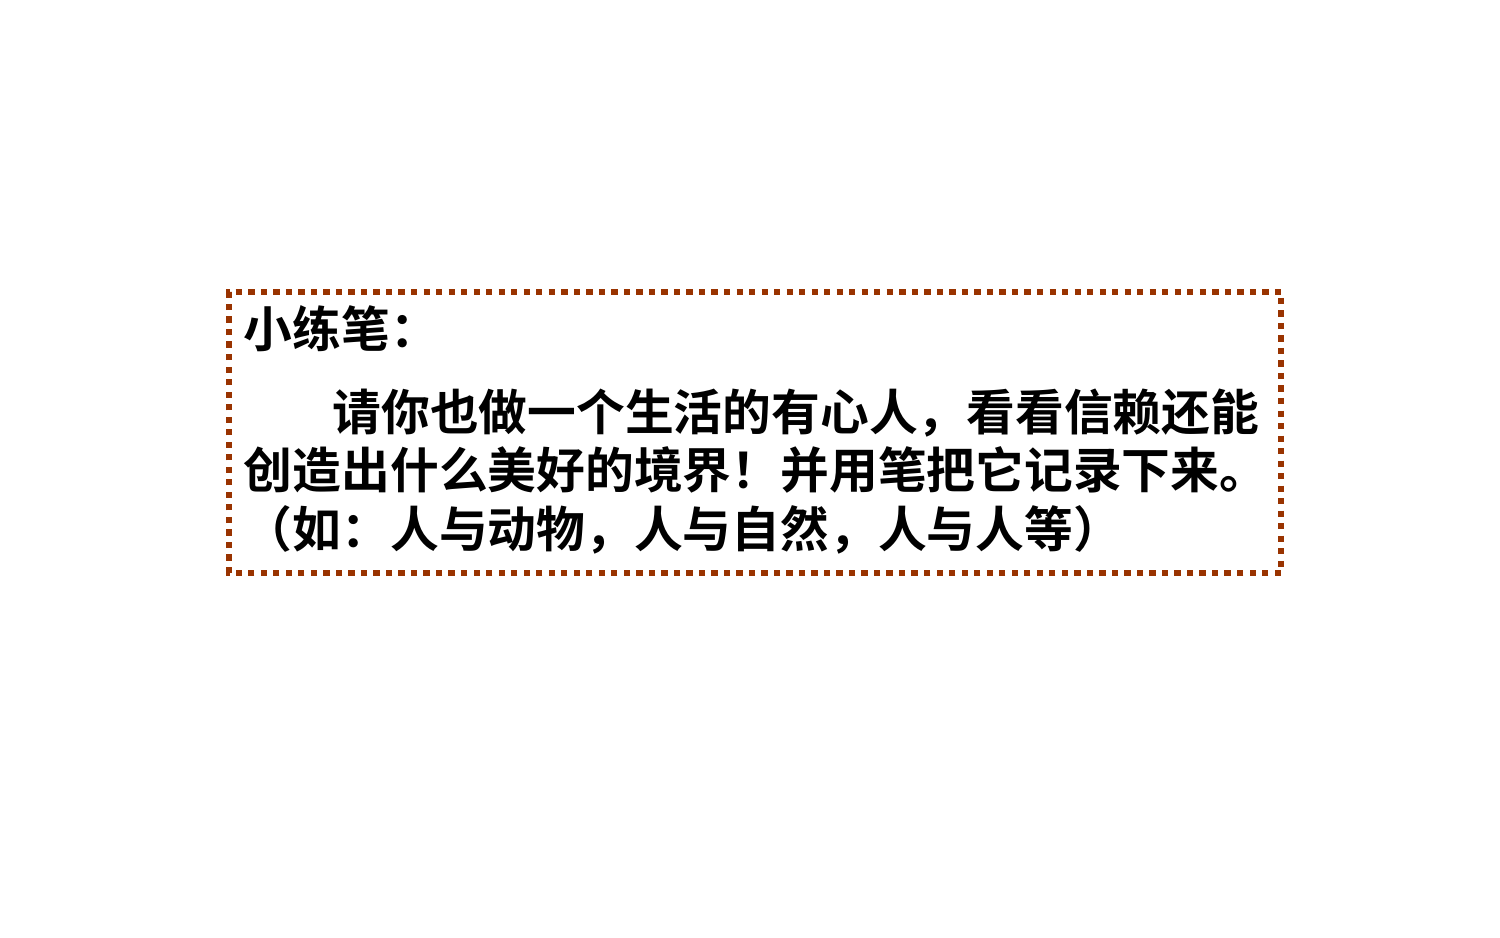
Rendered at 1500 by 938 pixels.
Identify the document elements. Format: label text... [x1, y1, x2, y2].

text_box [229, 565, 1282, 573]
text_box 小练笔： 请你也做一个生活的有心人，看看信赖还能创造出什么美好的境界！并用笔把它记录下来。（如：人与动物，人与自然，人与人等） [229, 291, 1282, 565]
